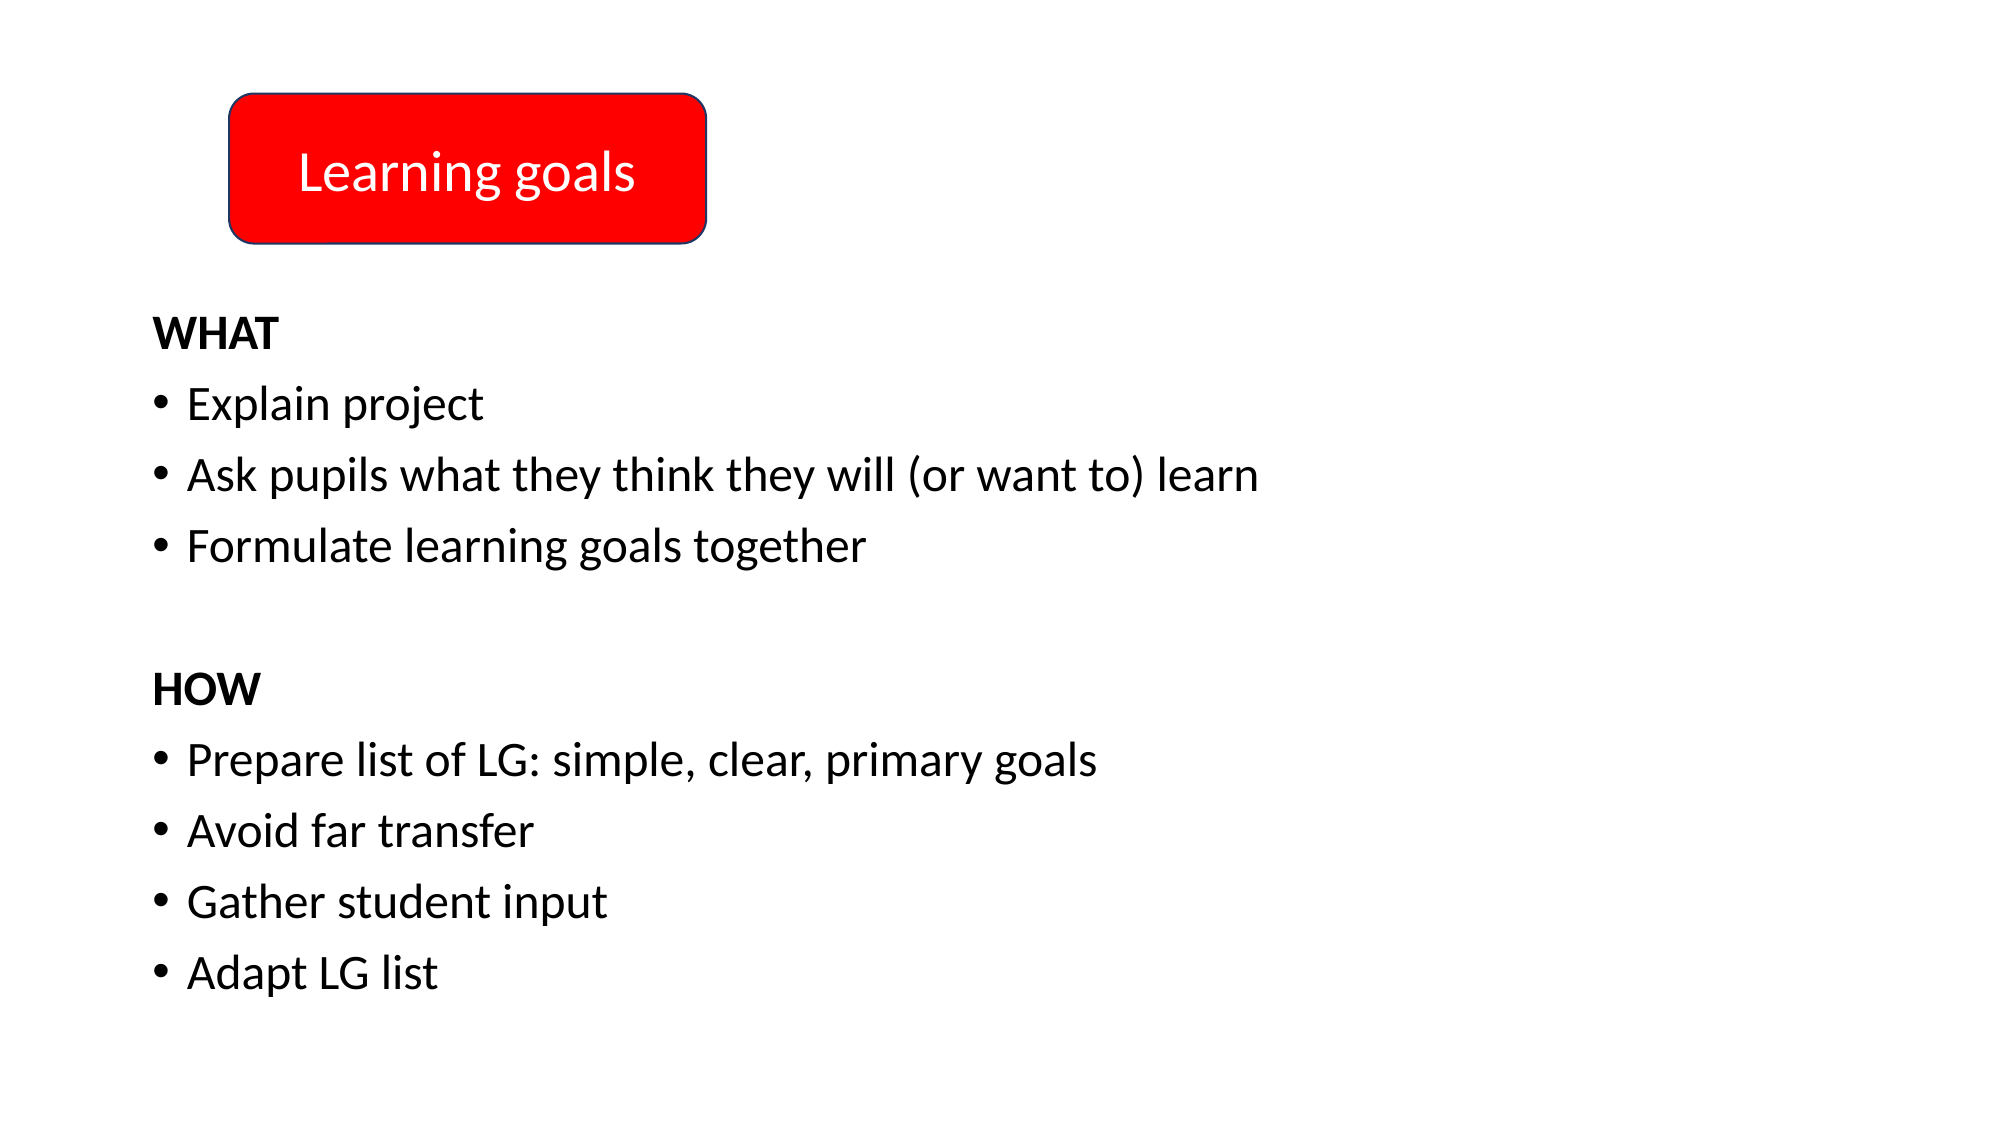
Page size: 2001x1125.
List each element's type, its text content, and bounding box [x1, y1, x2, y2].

list WHAT Explain project Ask pupils what they think they will (or want to) learn Formulate learning goals together HOW Prepare list of LG: simple, clear, primary goals Avoid far transfer Gather student input Adapt LG list [137, 299, 1863, 1014]
text_box Learning goals [229, 93, 707, 244]
